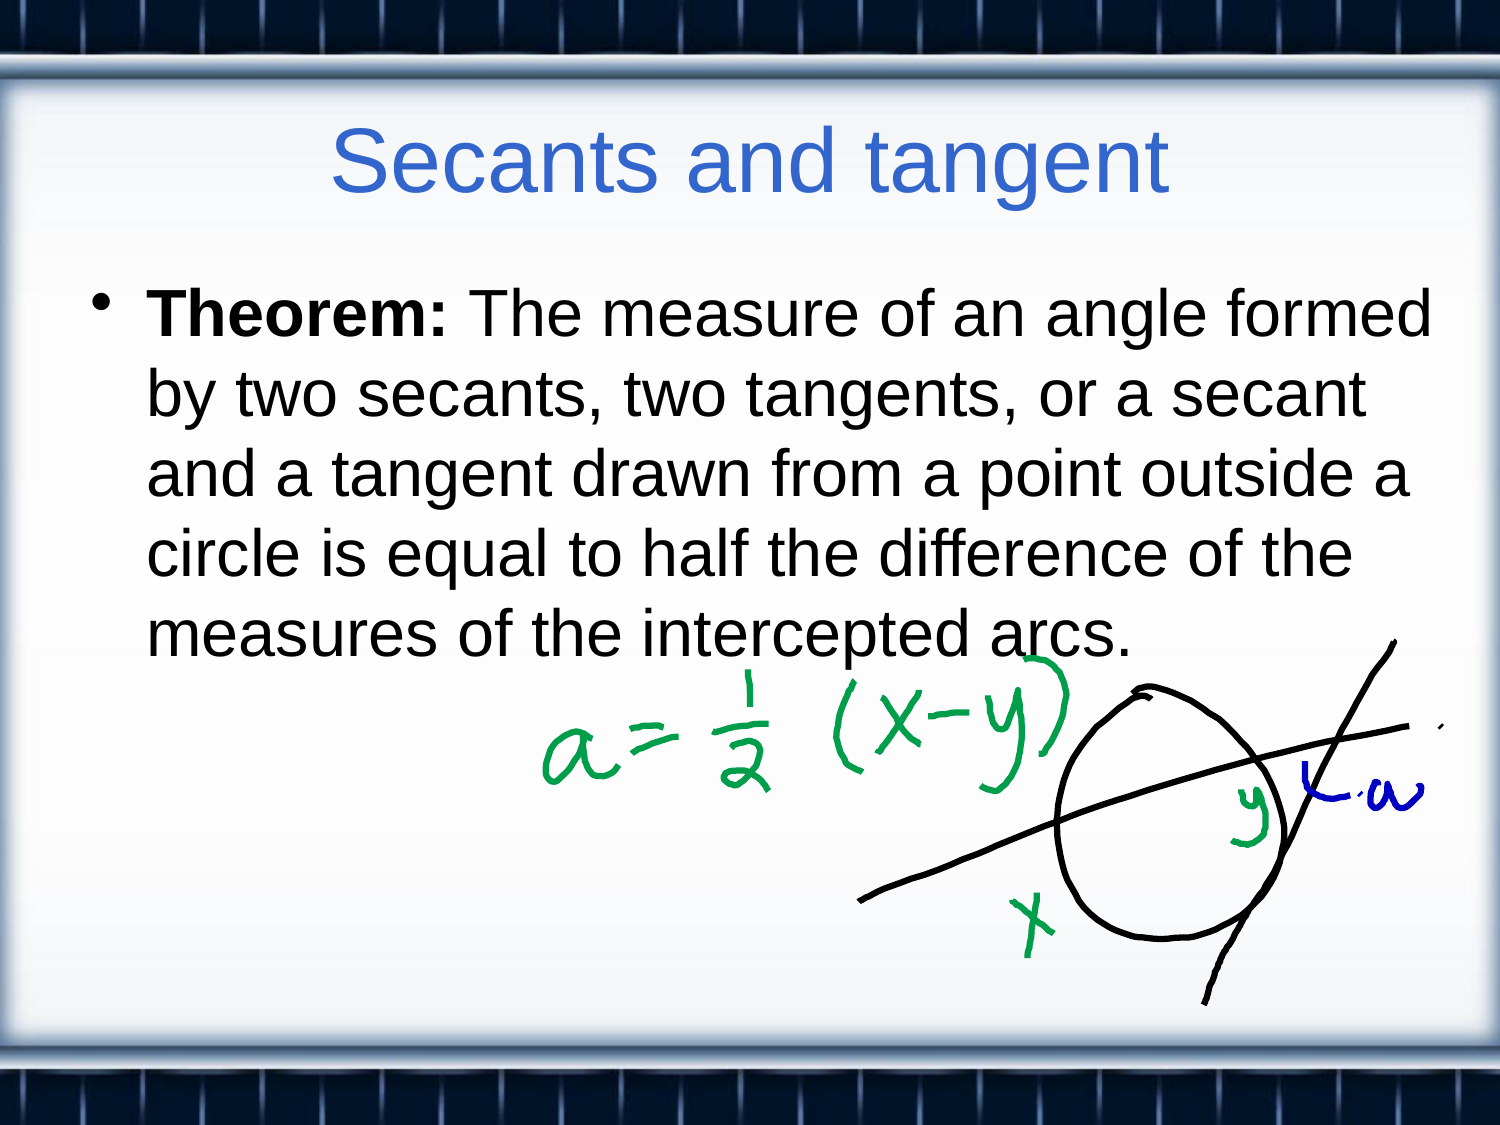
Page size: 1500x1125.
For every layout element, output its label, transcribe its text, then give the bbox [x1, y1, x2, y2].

title Secants and tangent [74, 62, 1426, 251]
text_box [722, 740, 770, 792]
text_box [1055, 685, 1256, 821]
text_box [1023, 657, 1068, 755]
text_box [980, 689, 1023, 792]
text_box [1304, 761, 1351, 800]
text_box [1035, 918, 1055, 935]
text_box [544, 730, 620, 783]
text_box [747, 669, 751, 707]
text_box [1337, 725, 1410, 750]
text_box [928, 711, 970, 717]
text_box [1026, 892, 1038, 959]
text_box [1231, 788, 1267, 846]
text_box [1056, 772, 1286, 940]
text_box [899, 722, 921, 746]
text_box [1202, 793, 1313, 1006]
list Theorem: The measure of an angle formed by two secants, two tangents, or a secant and a tangent drawn from a point outside a circle is equal to half the difference of the measures of the intercepted arcs. [74, 262, 1451, 1013]
text_box [1369, 781, 1422, 809]
text_box [1011, 899, 1033, 919]
text_box [1320, 640, 1395, 774]
picture [0, 0, 1500, 1125]
text_box [880, 696, 899, 722]
text_box [629, 724, 664, 730]
text_box [876, 689, 920, 754]
text_box [835, 679, 863, 773]
text_box [631, 736, 679, 755]
text_box [858, 739, 1336, 903]
text_box [712, 722, 769, 733]
